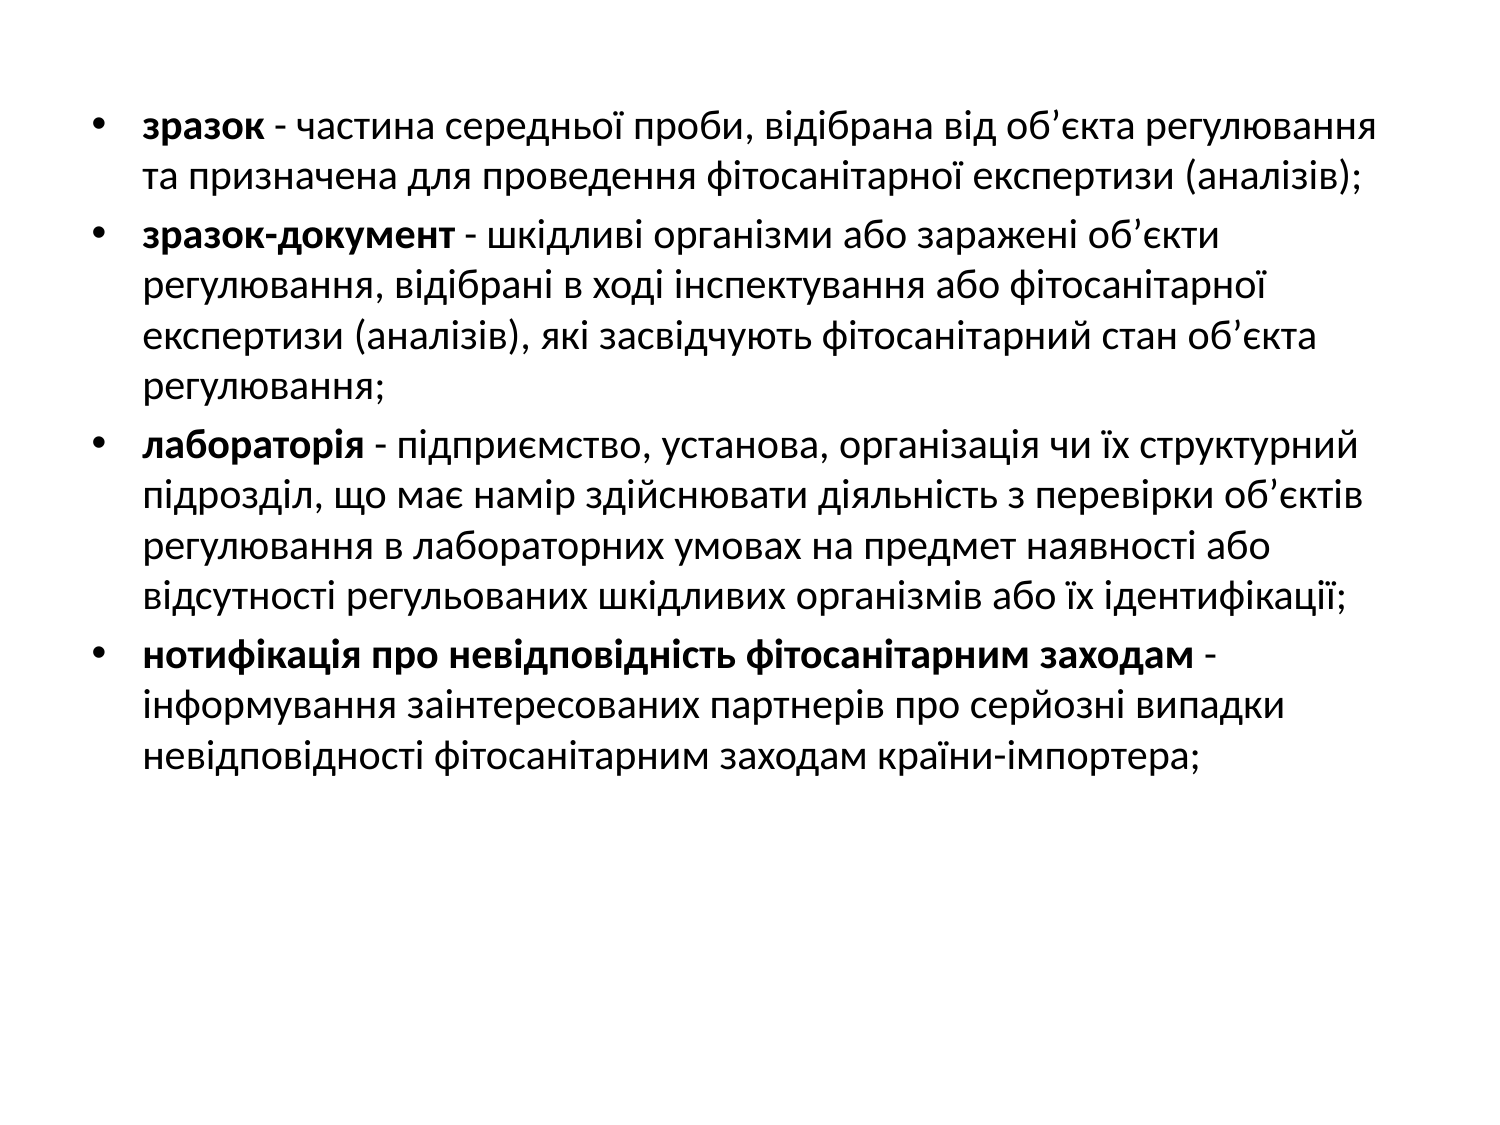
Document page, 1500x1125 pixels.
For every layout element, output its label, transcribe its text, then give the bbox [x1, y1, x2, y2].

list зразок - частина середньої проби, відібрана від об’єкта регулювання та призначена для проведення фітосанітарної експертизи (аналізів); зразок-документ - шкідливі організми або заражені об’єкти регулювання, відібрані в ході інспектування або фітосанітарної експертизи (аналізів), які засвідчують фітосанітарний стан об’єкта регулювання; лабораторія - підприємство, установа, організація чи їх структурний підрозділ, що має намір здійснювати діяльність з перевірки об’єктів регулювання в лабораторних умовах на предмет наявності або відсутності регульованих шкідливих організмів або їх ідентифікації; нотифікація про невідповідність фітосанітарним заходам - інформування заінтересованих партнерів про серйозні випадки невідповідності фітосанітарним заходам країни-імпортера; [76, 90, 1427, 833]
